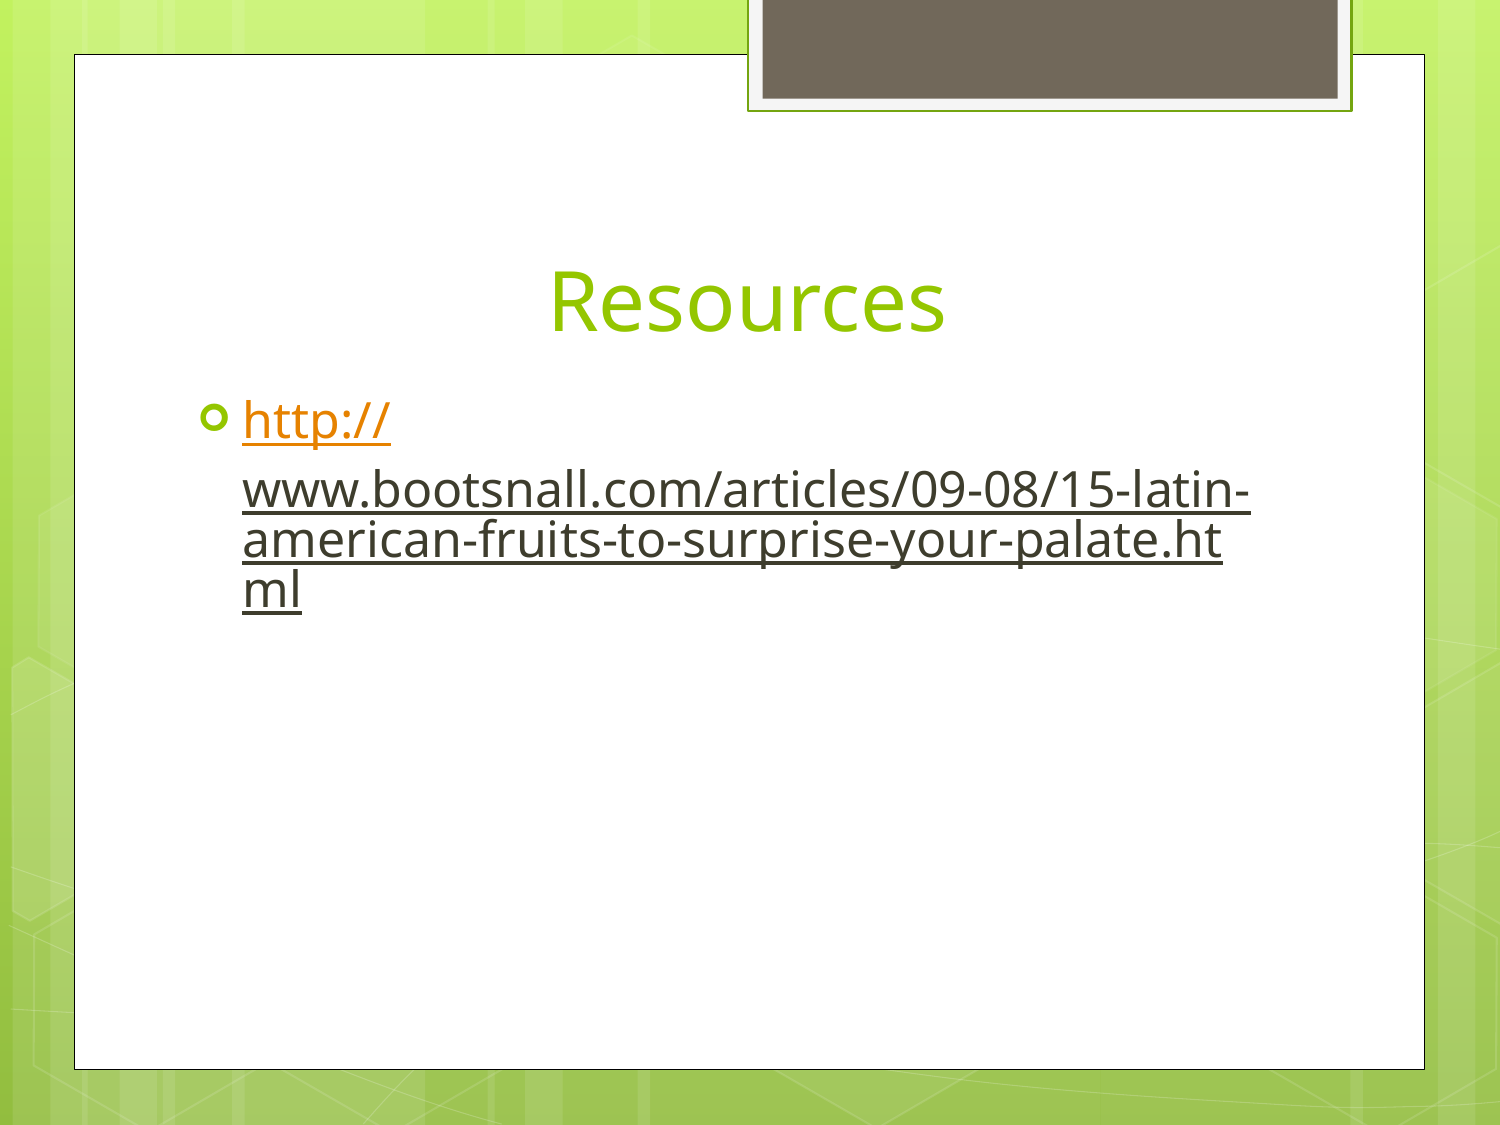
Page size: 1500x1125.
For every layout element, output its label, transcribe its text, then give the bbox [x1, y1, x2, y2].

title Resources [171, 168, 1324, 357]
list http://www.bootsnall.com/articles/09-08/15-latin-american-fruits-to-surprise-your-palate.html [171, 381, 1283, 957]
